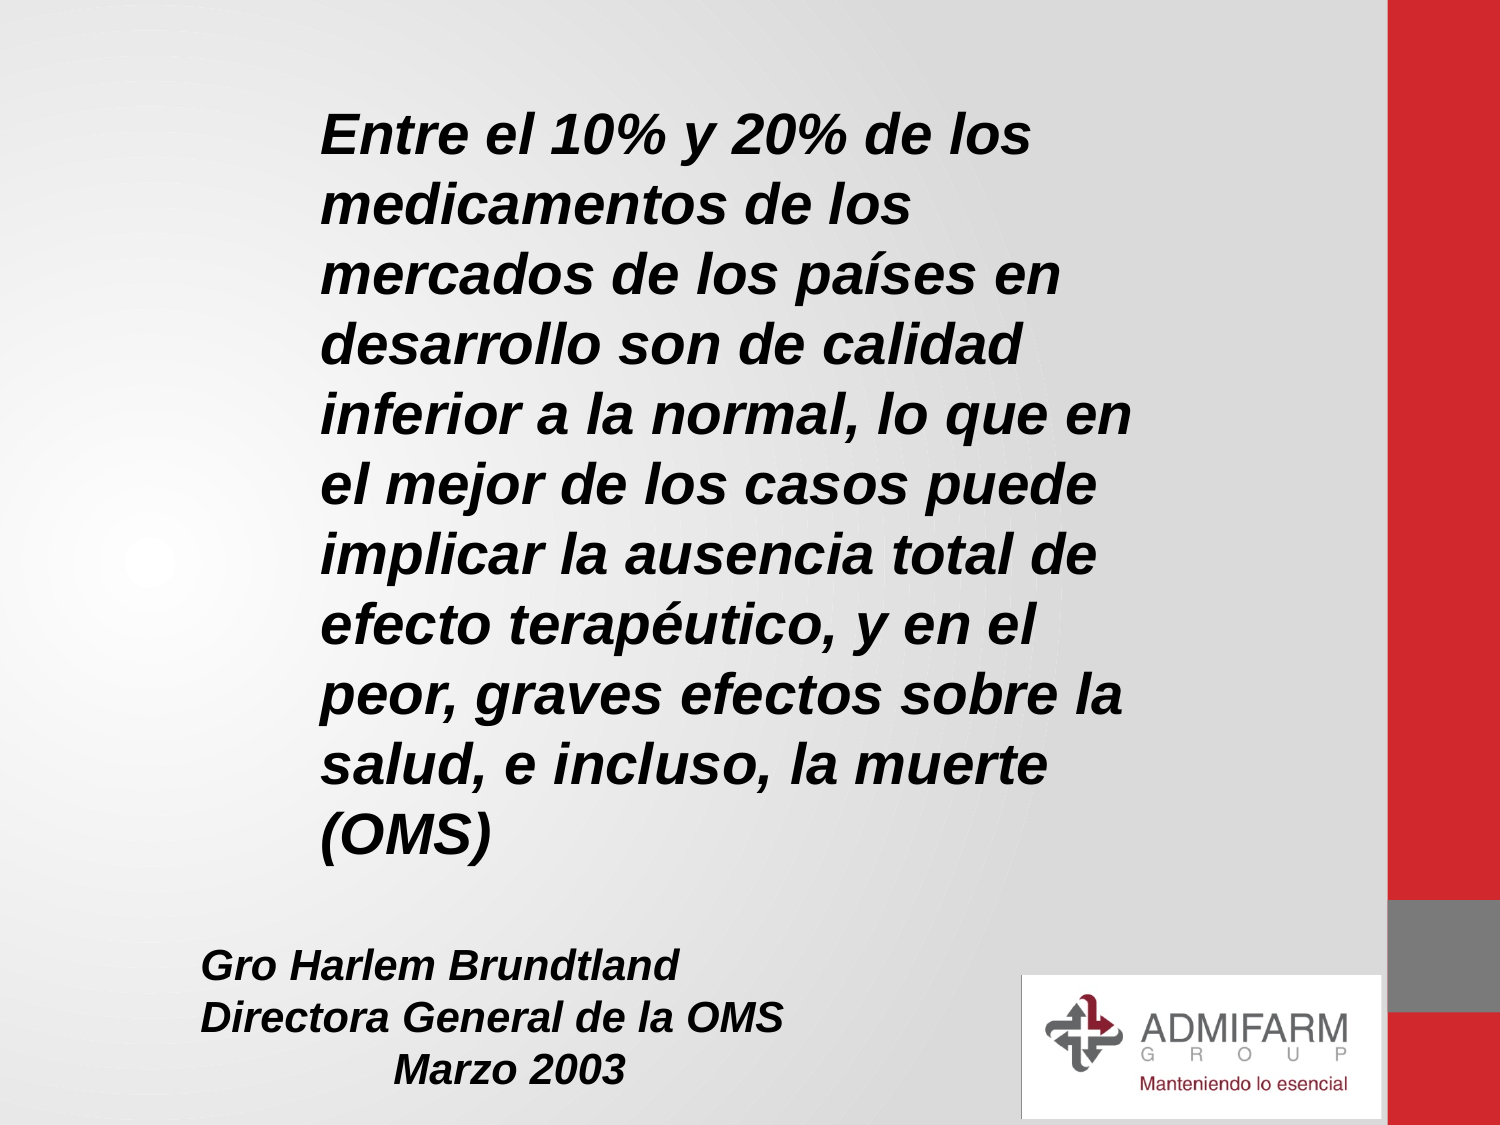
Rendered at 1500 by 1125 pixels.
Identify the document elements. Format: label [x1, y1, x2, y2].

picture [182, 928, 806, 1106]
picture [1021, 975, 1382, 1120]
text_box [24, 24, 1188, 882]
